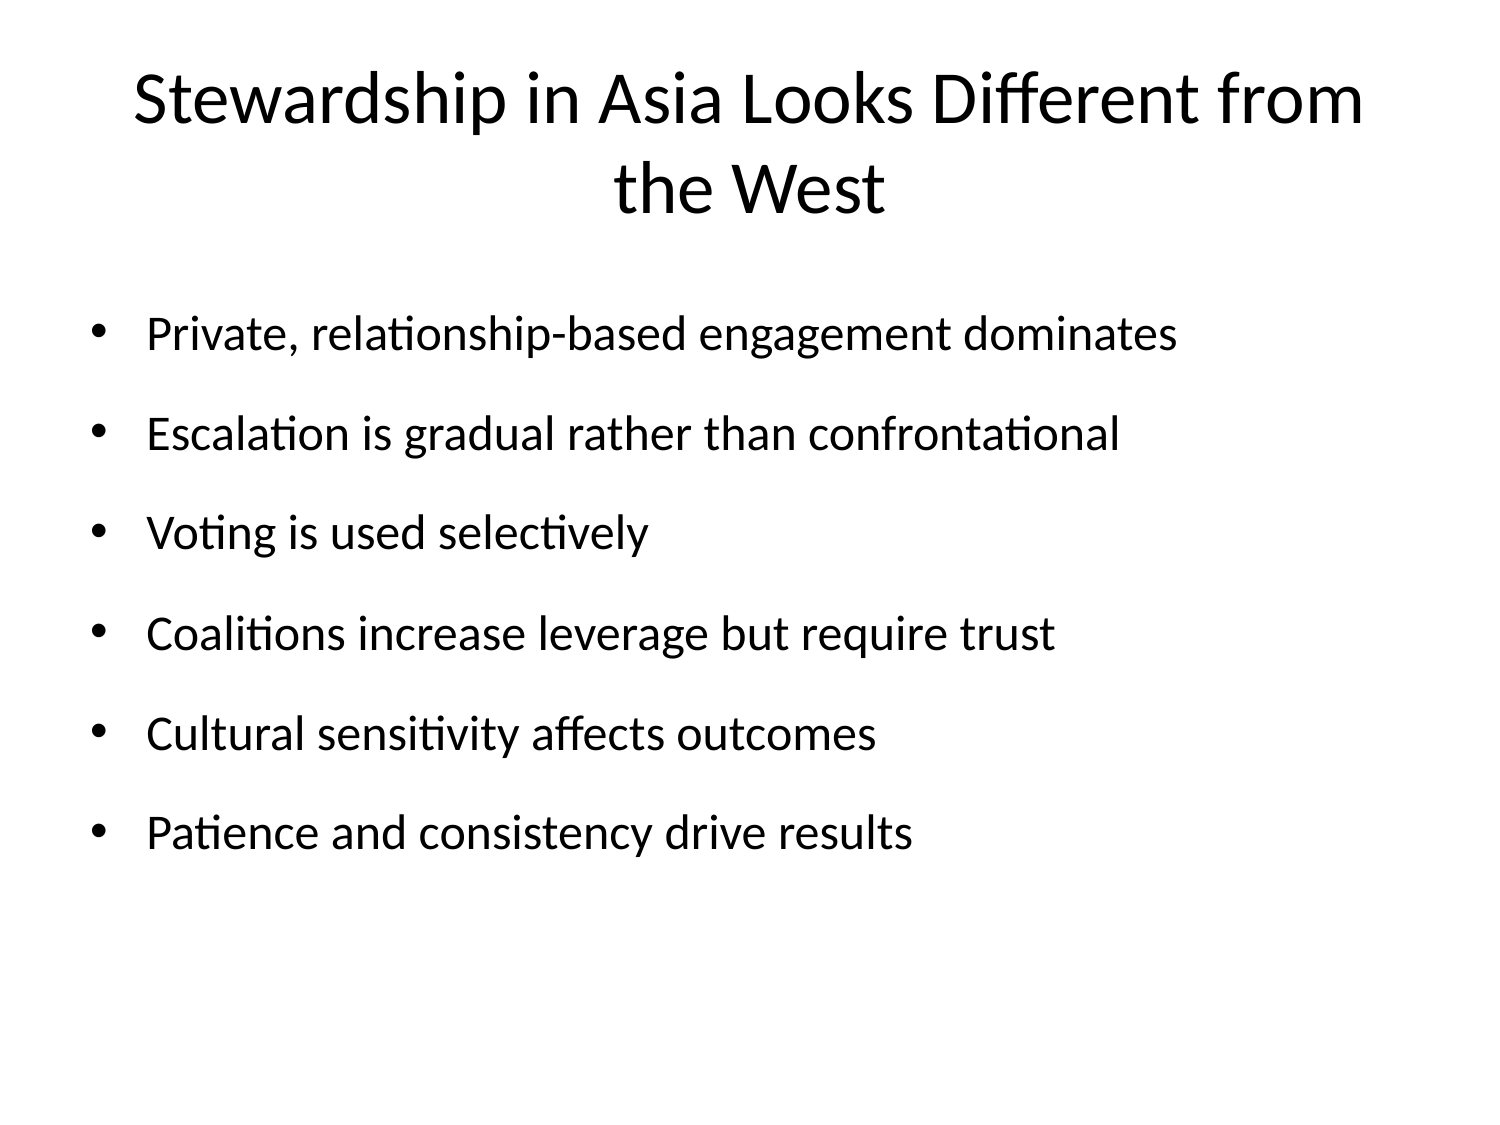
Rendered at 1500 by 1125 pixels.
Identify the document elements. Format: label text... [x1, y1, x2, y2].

list Private, relationship-based engagement dominates Escalation is gradual rather than confrontational Voting is used selectively Coalitions increase leverage but require trust Cultural sensitivity affects outcomes Patience and consistency drive results [75, 262, 1425, 1005]
title Stewardship in Asia Looks Different from the West [75, 45, 1425, 233]
